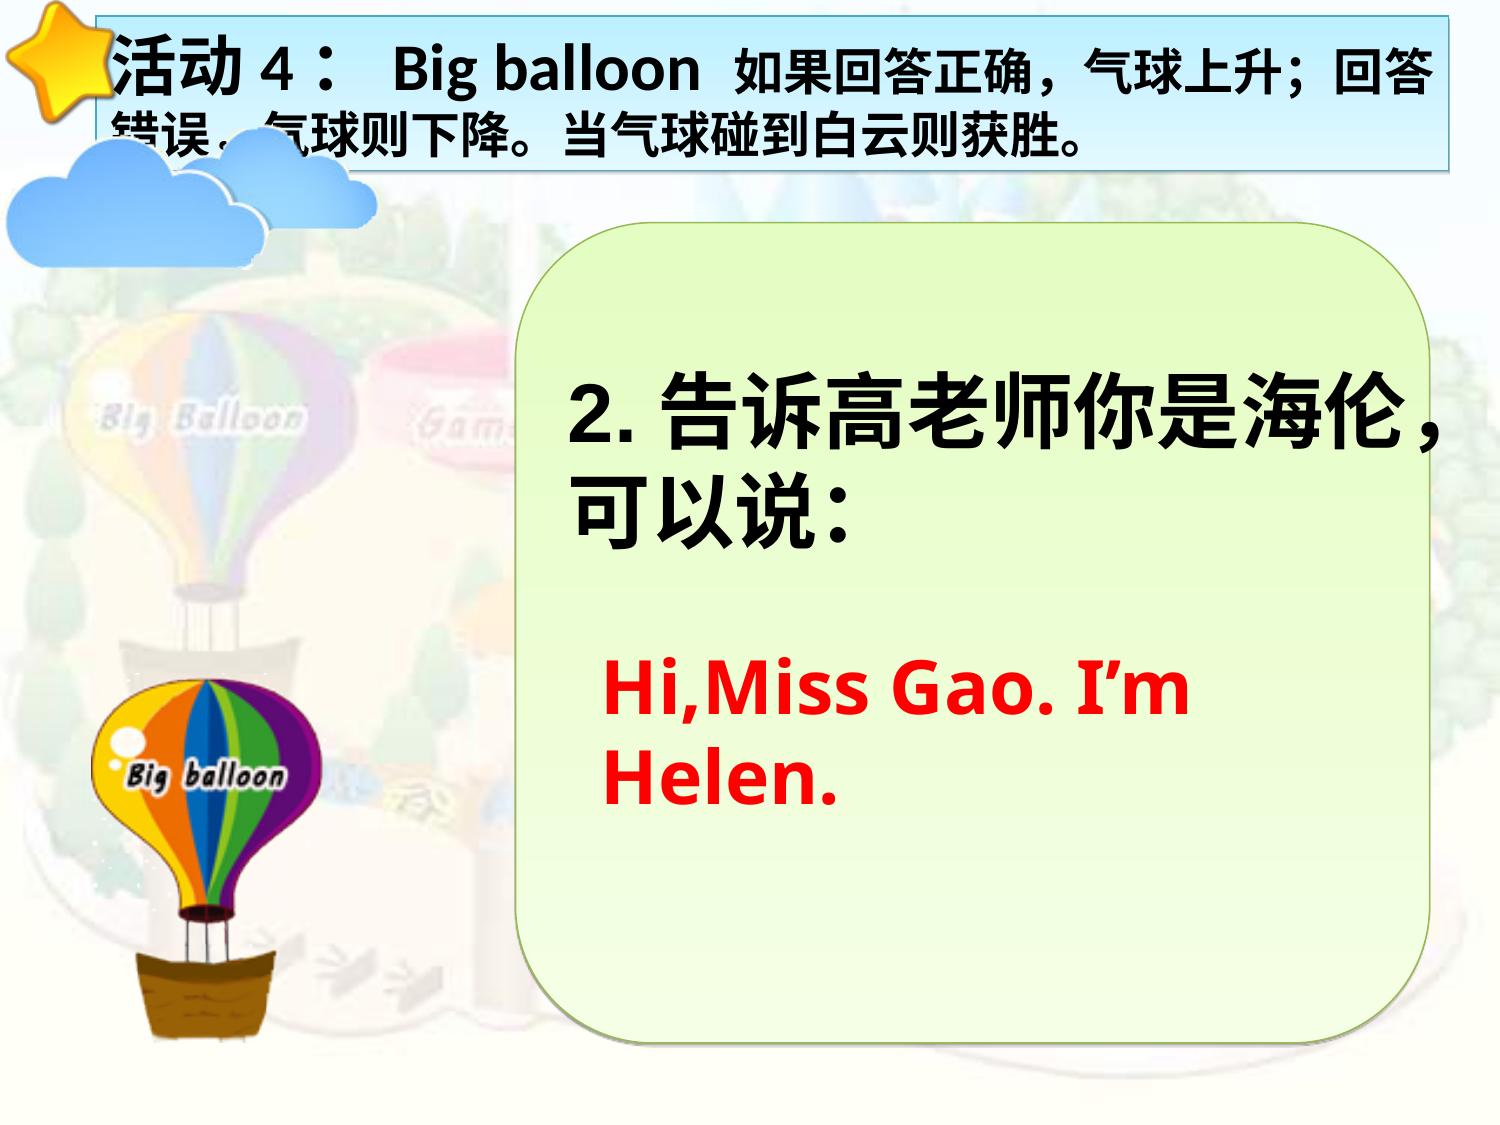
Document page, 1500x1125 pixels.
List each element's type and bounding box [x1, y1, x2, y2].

picture [0, 0, 1500, 1125]
text_box [0, 0, 1419, 173]
